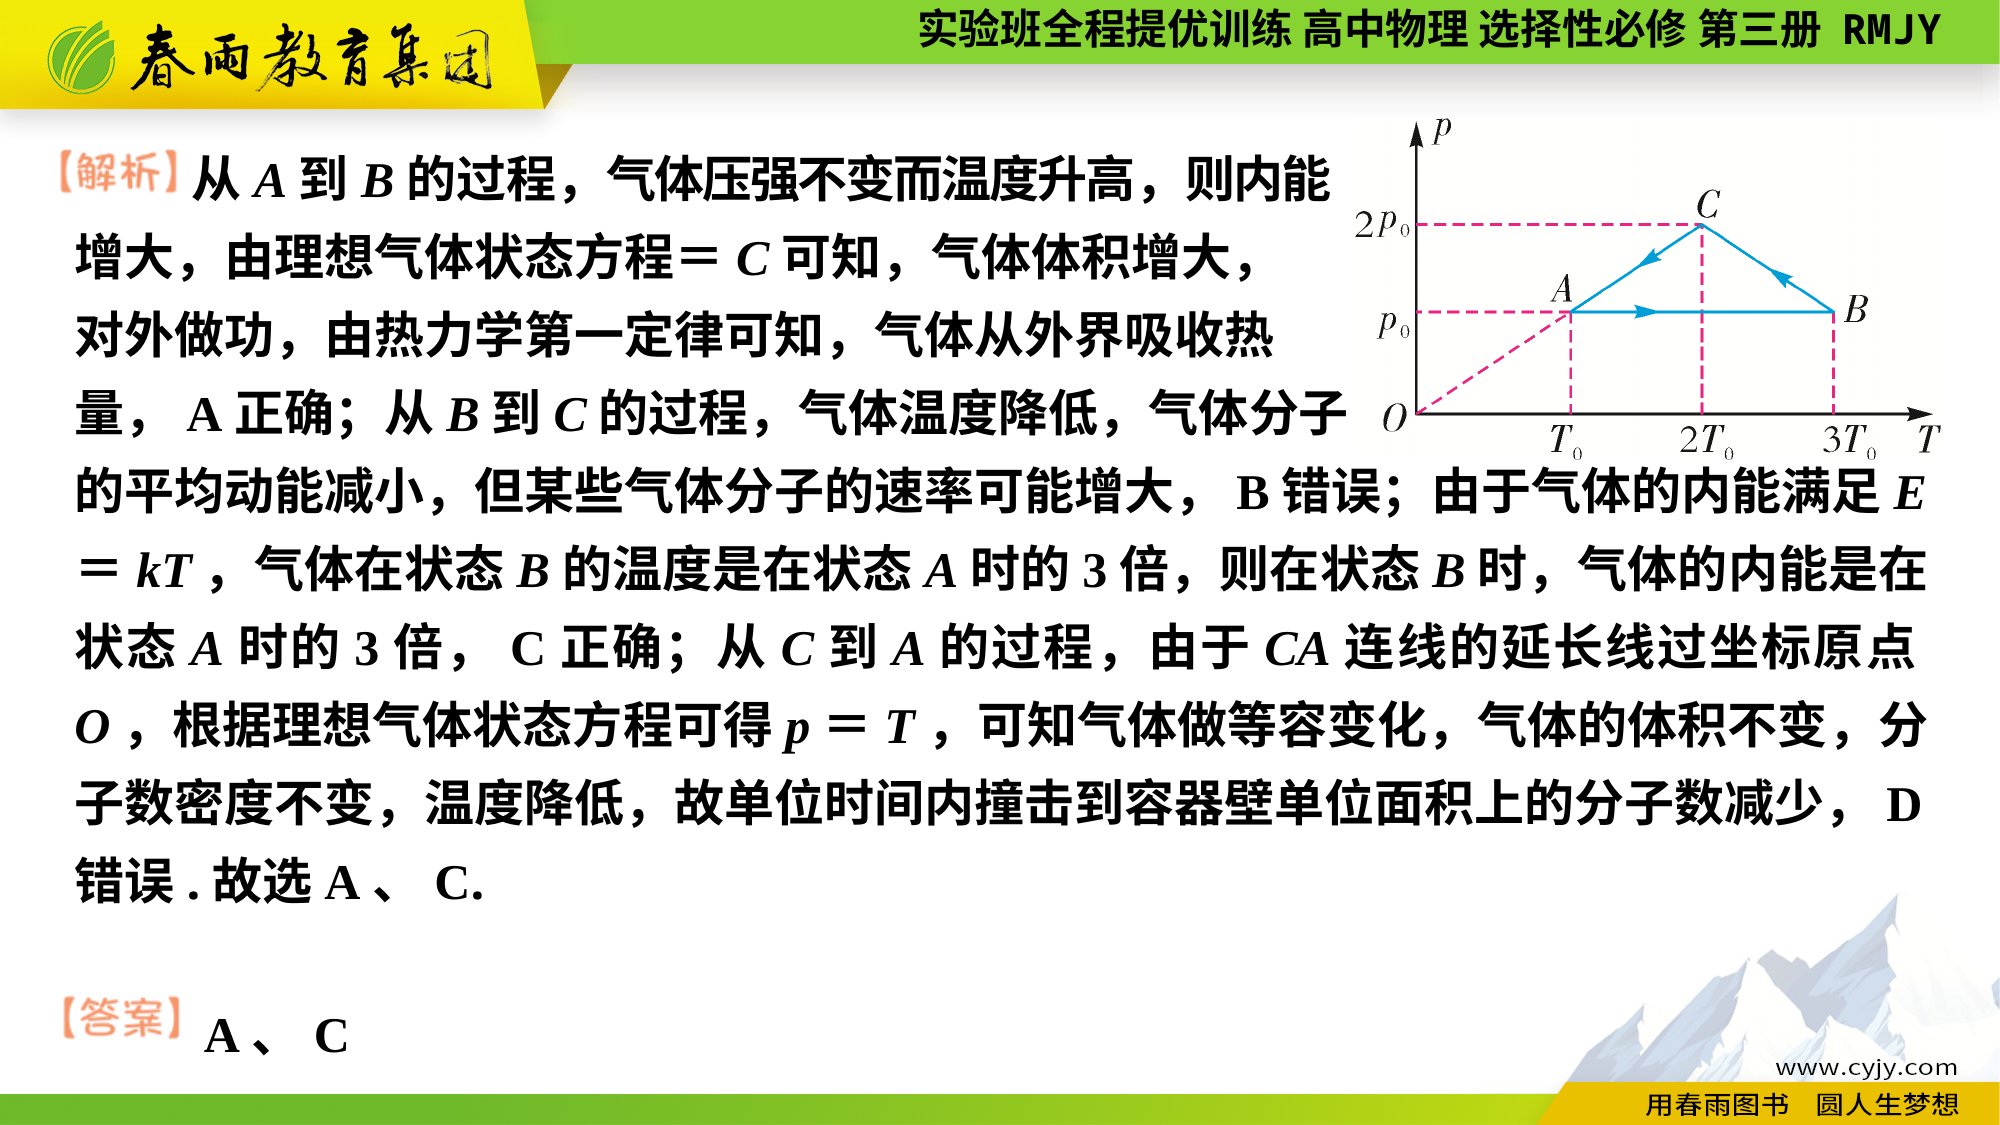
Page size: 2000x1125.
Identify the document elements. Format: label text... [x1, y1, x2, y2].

text_box A、C [59, 965, 410, 1071]
picture [0, 0, 2000, 1125]
